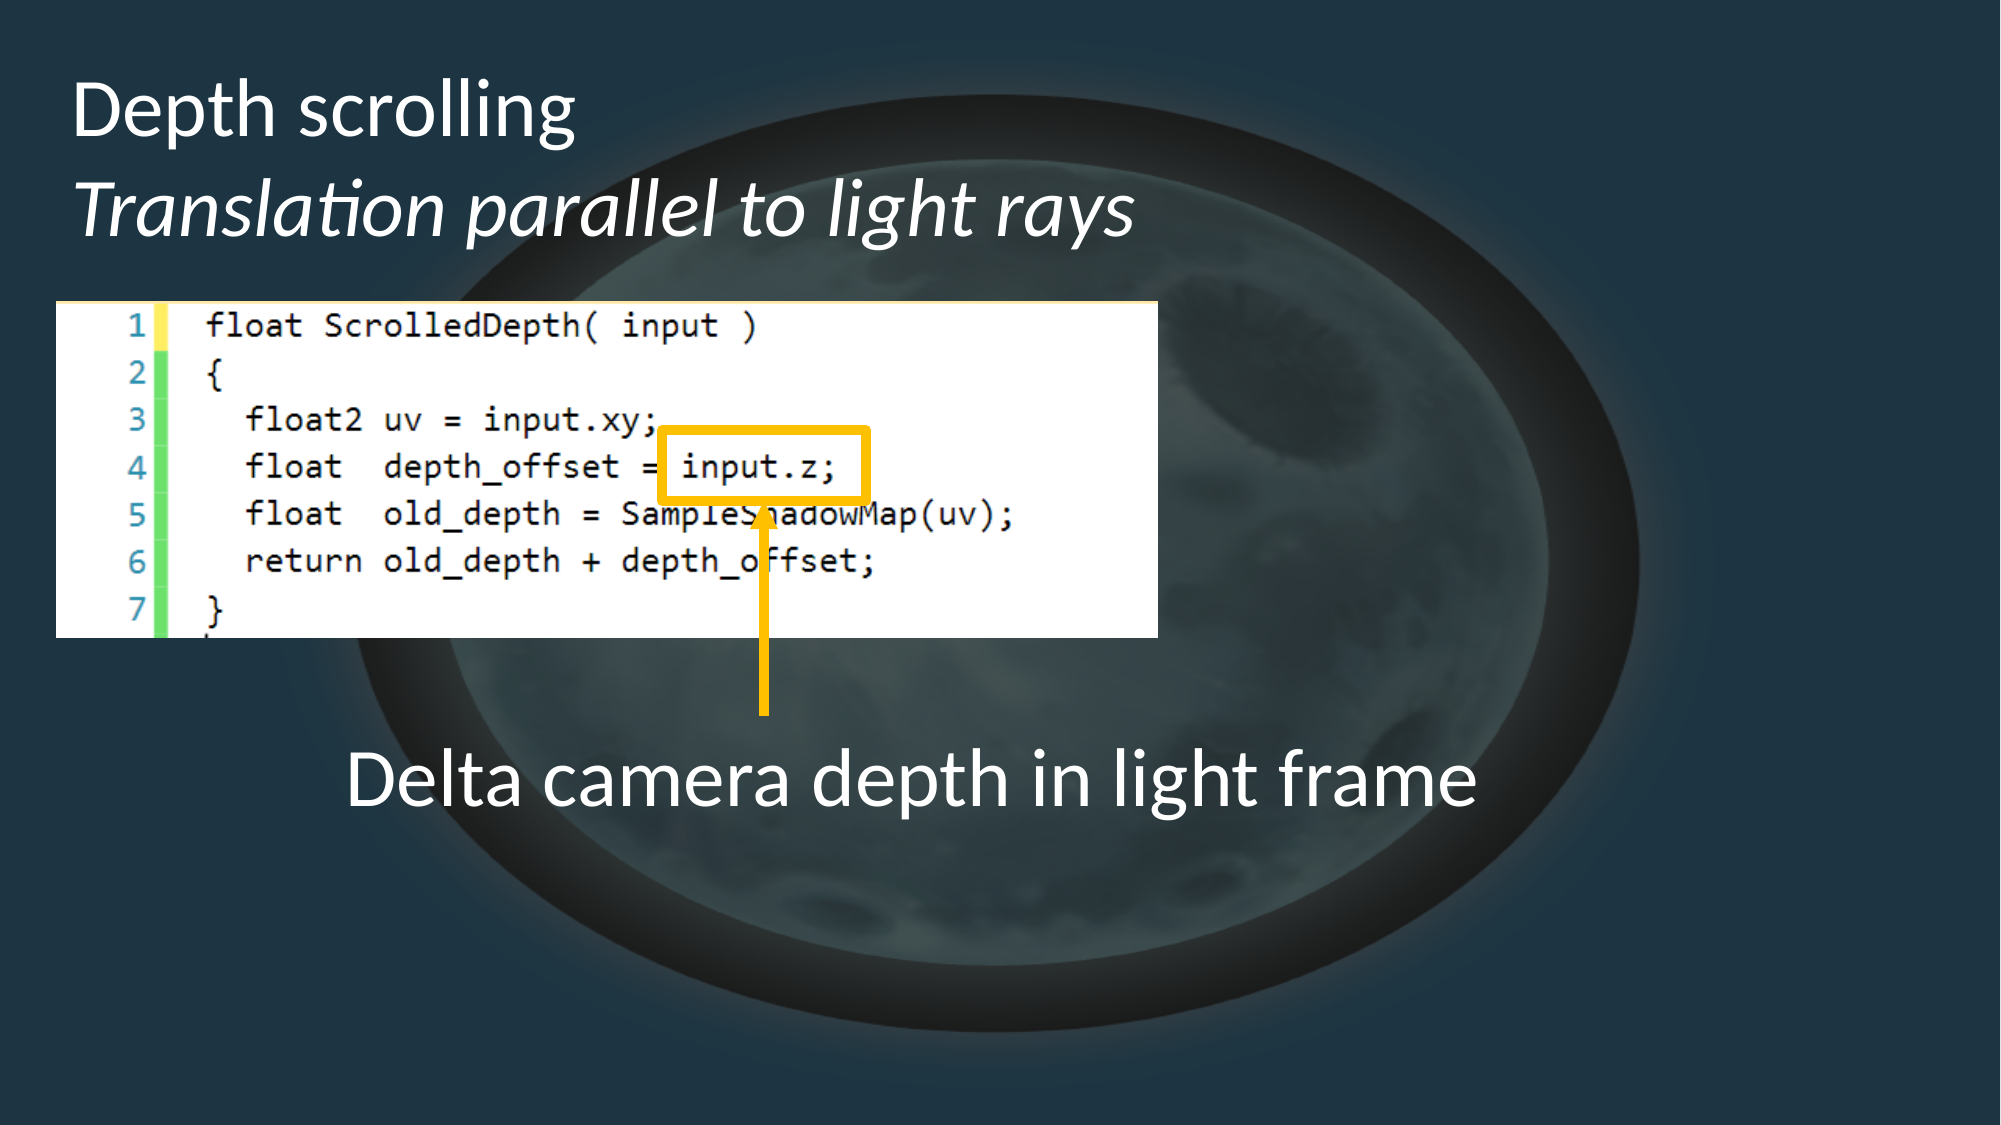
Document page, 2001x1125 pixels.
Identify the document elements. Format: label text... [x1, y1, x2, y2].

text_box Delta camera depth in light frame [330, 715, 1578, 831]
text_box Depth scrolling Translation parallel to light rays [56, 45, 1450, 260]
picture [0, 0, 2001, 1125]
